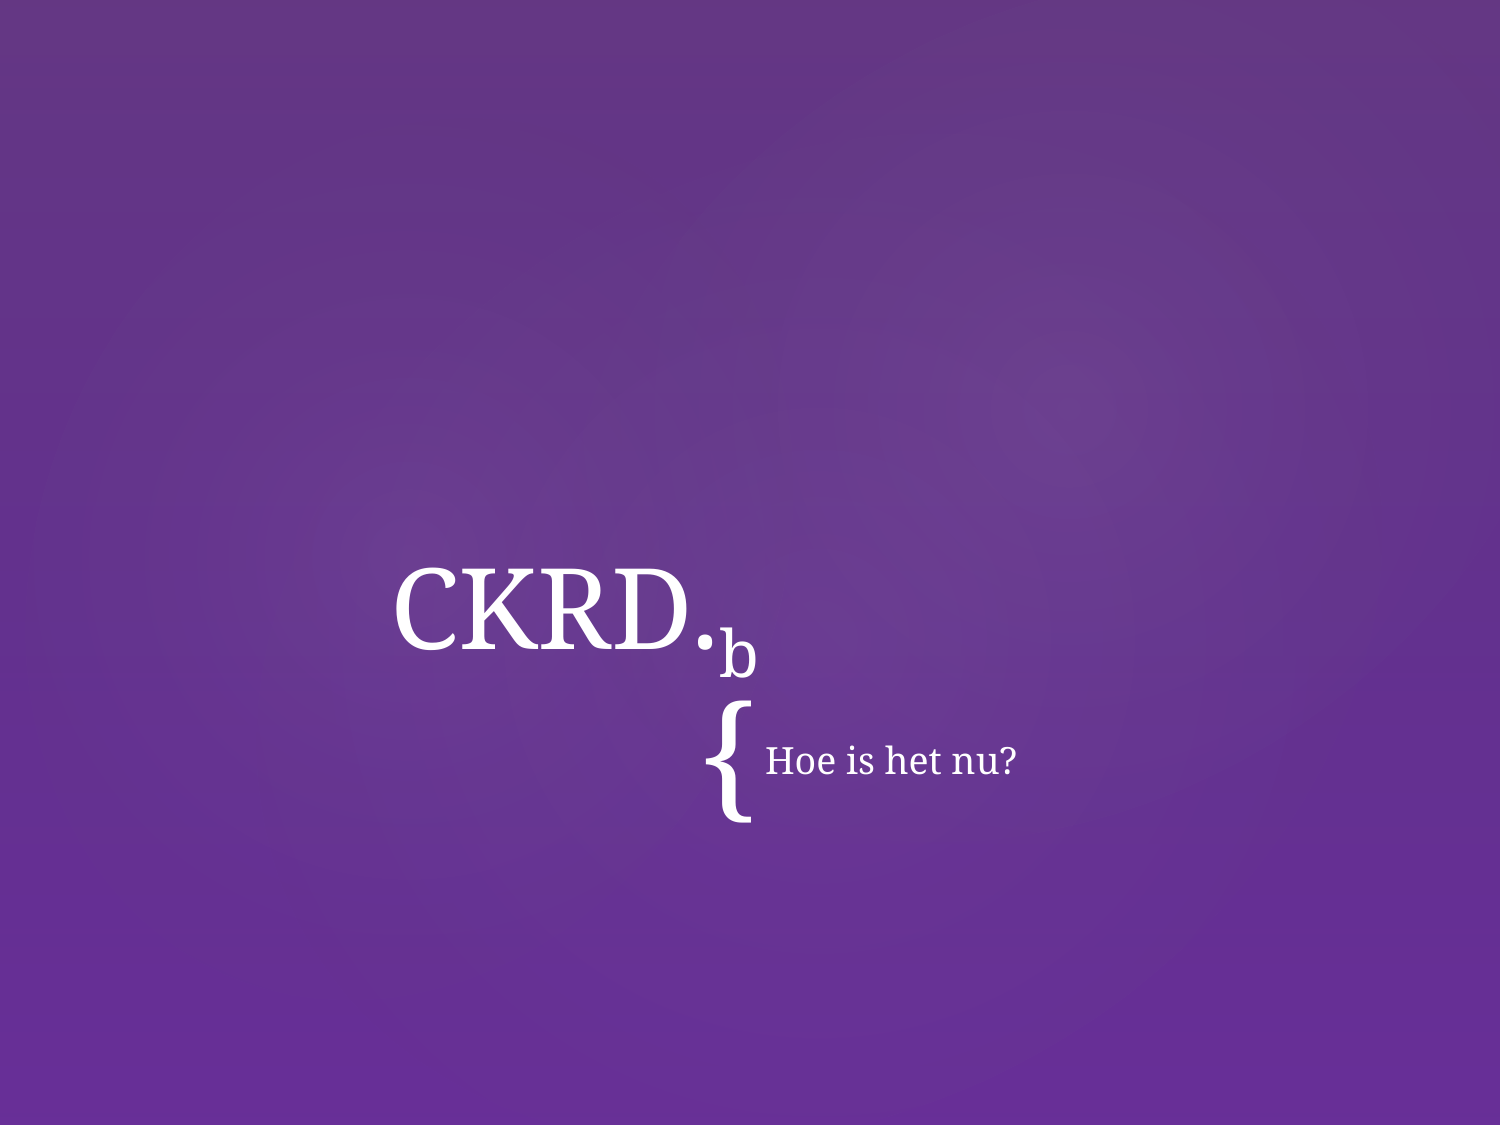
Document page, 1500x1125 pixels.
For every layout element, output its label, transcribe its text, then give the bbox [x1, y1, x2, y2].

title CKRD.b [375, 312, 1365, 698]
list Hoe is het nu? [750, 700, 1363, 820]
